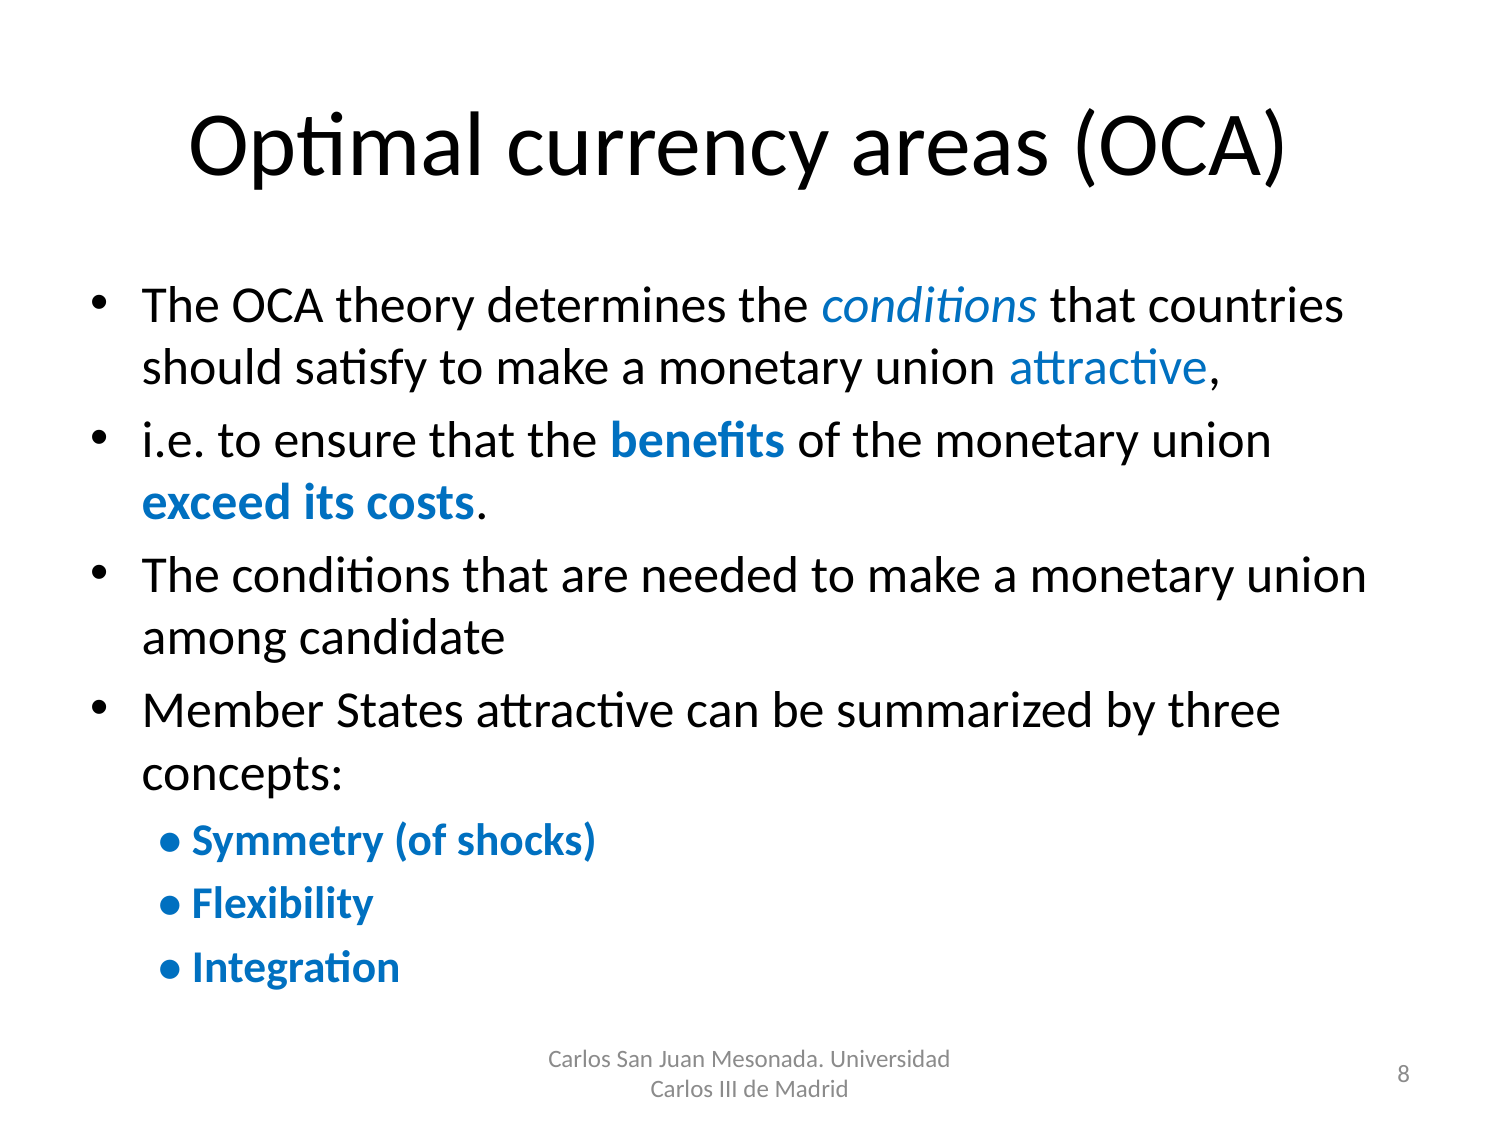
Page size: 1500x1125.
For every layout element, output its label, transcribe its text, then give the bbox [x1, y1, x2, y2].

title Optimal currency areas (OCA) [74, 44, 1426, 233]
list The OCA theory determines the conditions that countries should satisfy to make a monetary union attractive, i.e. to ensure that the benefits of the monetary union exceed its costs. The conditions that are needed to make a monetary union among candidate Member States attractive can be summarized by three concepts: • Symmetry (of shocks) • Flexibility • Integration [74, 262, 1426, 1006]
footer Carlos San Juan Mesonada. Universidad Carlos III de Madrid [512, 1042, 988, 1103]
slide_number 8 [1074, 1042, 1425, 1103]
